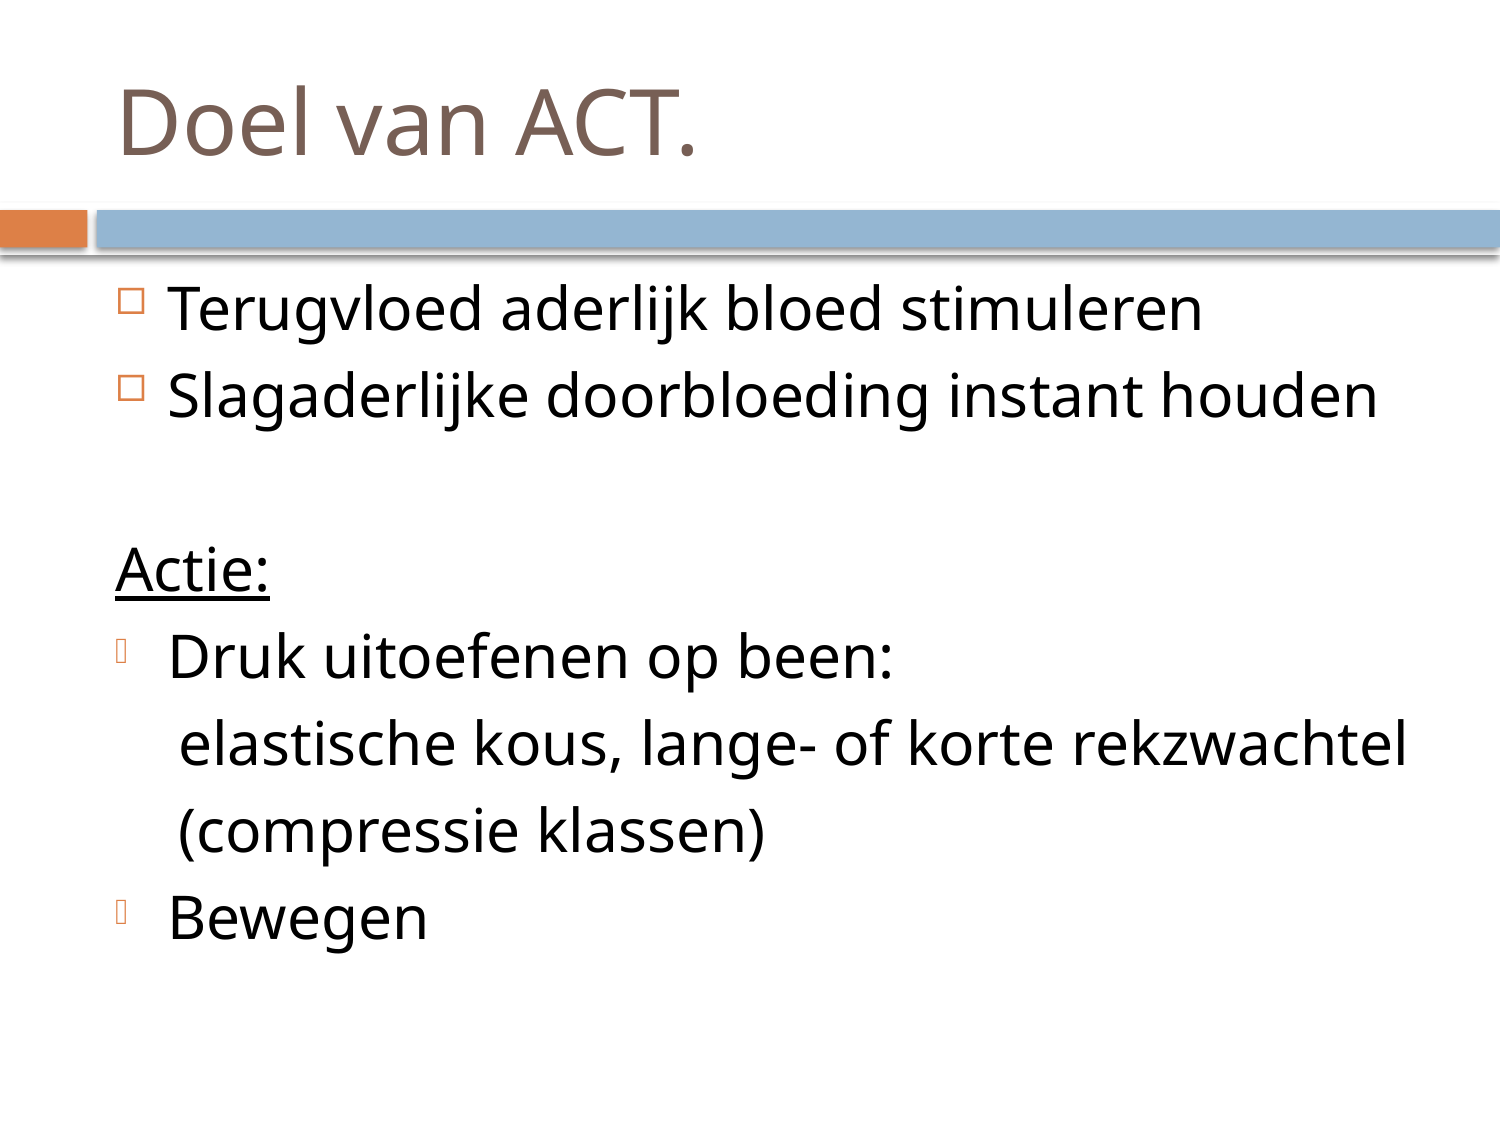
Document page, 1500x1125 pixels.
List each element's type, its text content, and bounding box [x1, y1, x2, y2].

list Terugvloed aderlijk bloed stimuleren Slagaderlijke doorbloeding instant houden Actie: Druk uitoefenen op been: elastische kous, lange- of korte rekzwachtel (compressie klassen) Bewegen [100, 262, 1438, 1000]
title Doel van ACT. [100, 37, 1438, 200]
